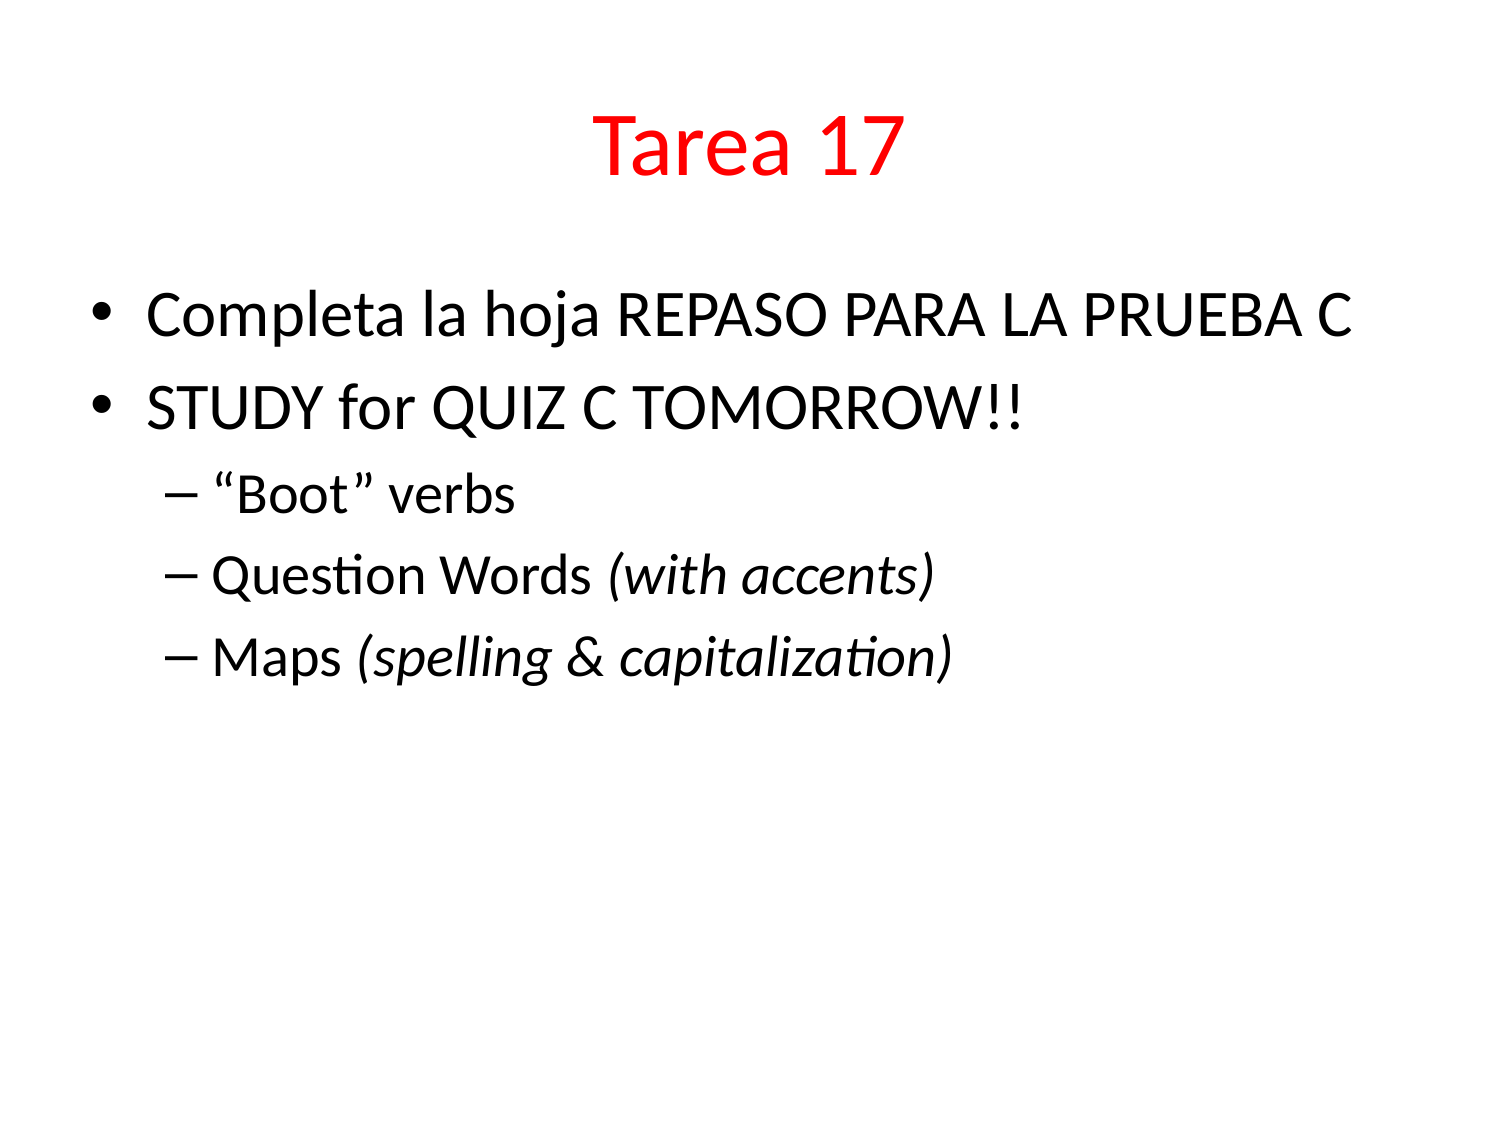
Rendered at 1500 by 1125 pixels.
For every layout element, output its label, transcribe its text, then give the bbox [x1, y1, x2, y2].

list Completa la hoja REPASO PARA LA PRUEBA C STUDY for QUIZ C TOMORROW!! “Boot” verbs Question Words (with accents) Maps (spelling & capitalization) [75, 262, 1425, 1005]
title Tarea 17 [75, 45, 1425, 233]
